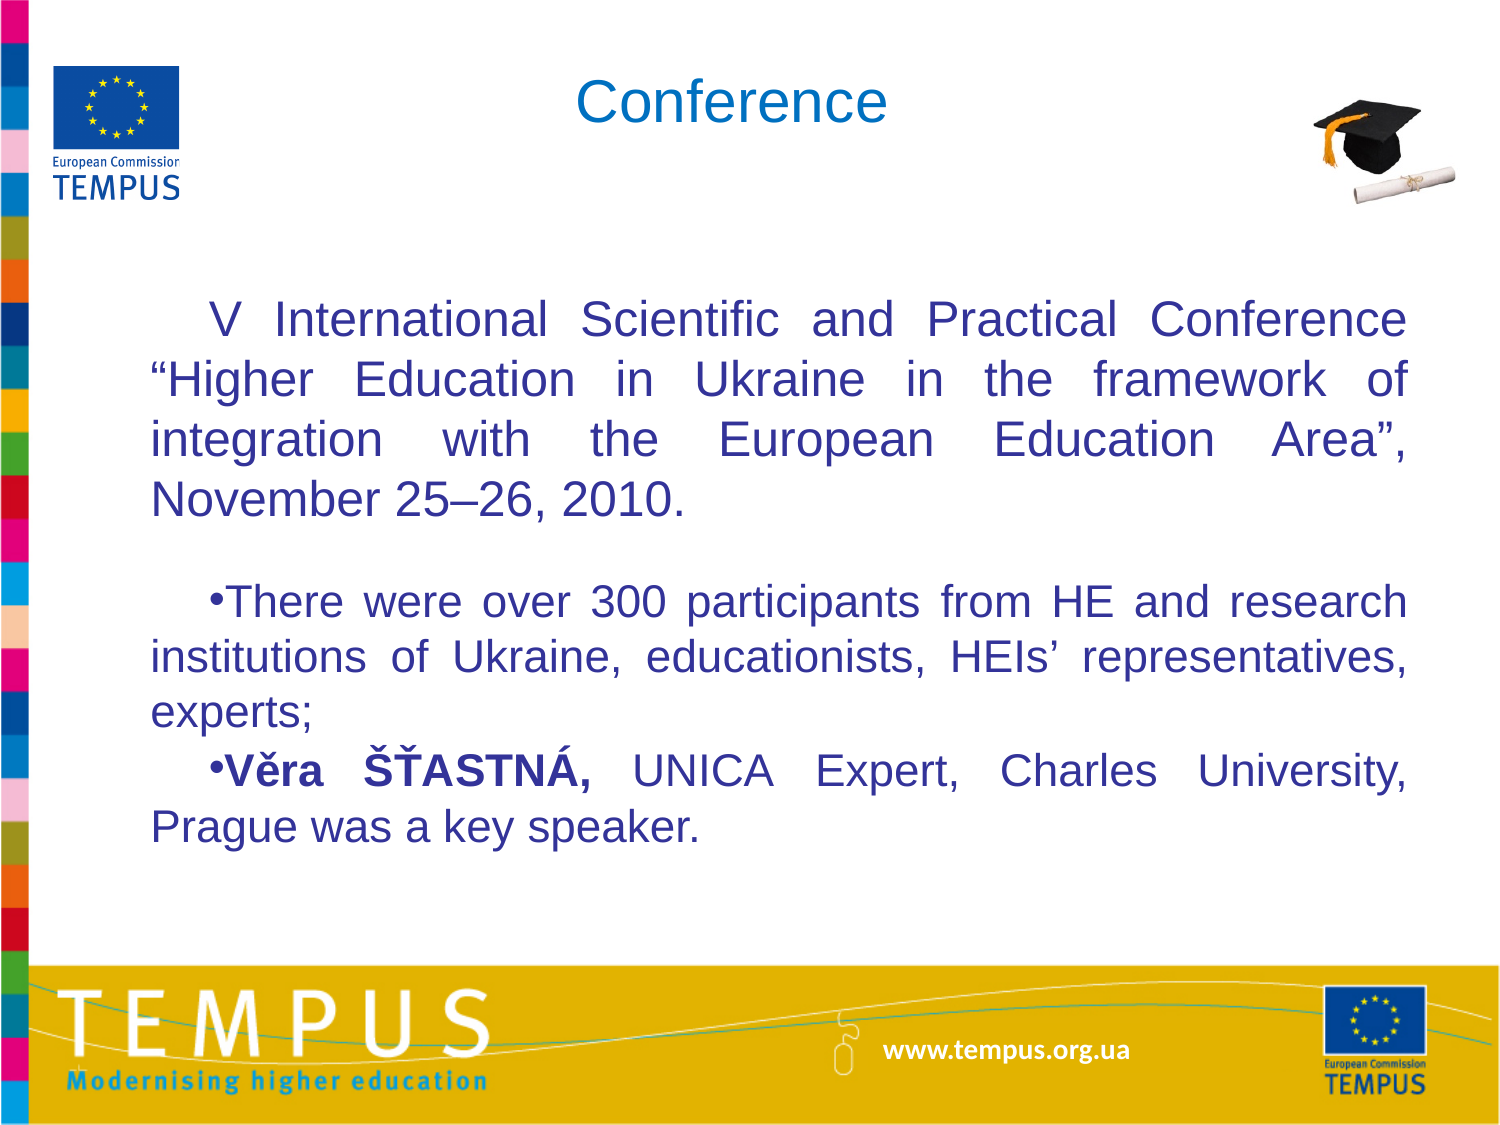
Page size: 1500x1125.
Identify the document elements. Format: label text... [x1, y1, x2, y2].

text_box www.tempus.org.ua [868, 1023, 1282, 1073]
title Conference [183, 66, 1282, 149]
picture [0, 0, 1500, 1125]
subtitle V International Scientific and Practical Conference “Higher Education in Ukraine in the framework of integration with the European Education Area”, November 25–26, 2010. There were over 300 participants from HE and research institutions of Ukraine, educationists, HEIs’ representatives, experts; Věra ŠŤASTNÁ, UNICA Expert, Charles University, Prague was a key speaker. [135, 278, 1424, 905]
